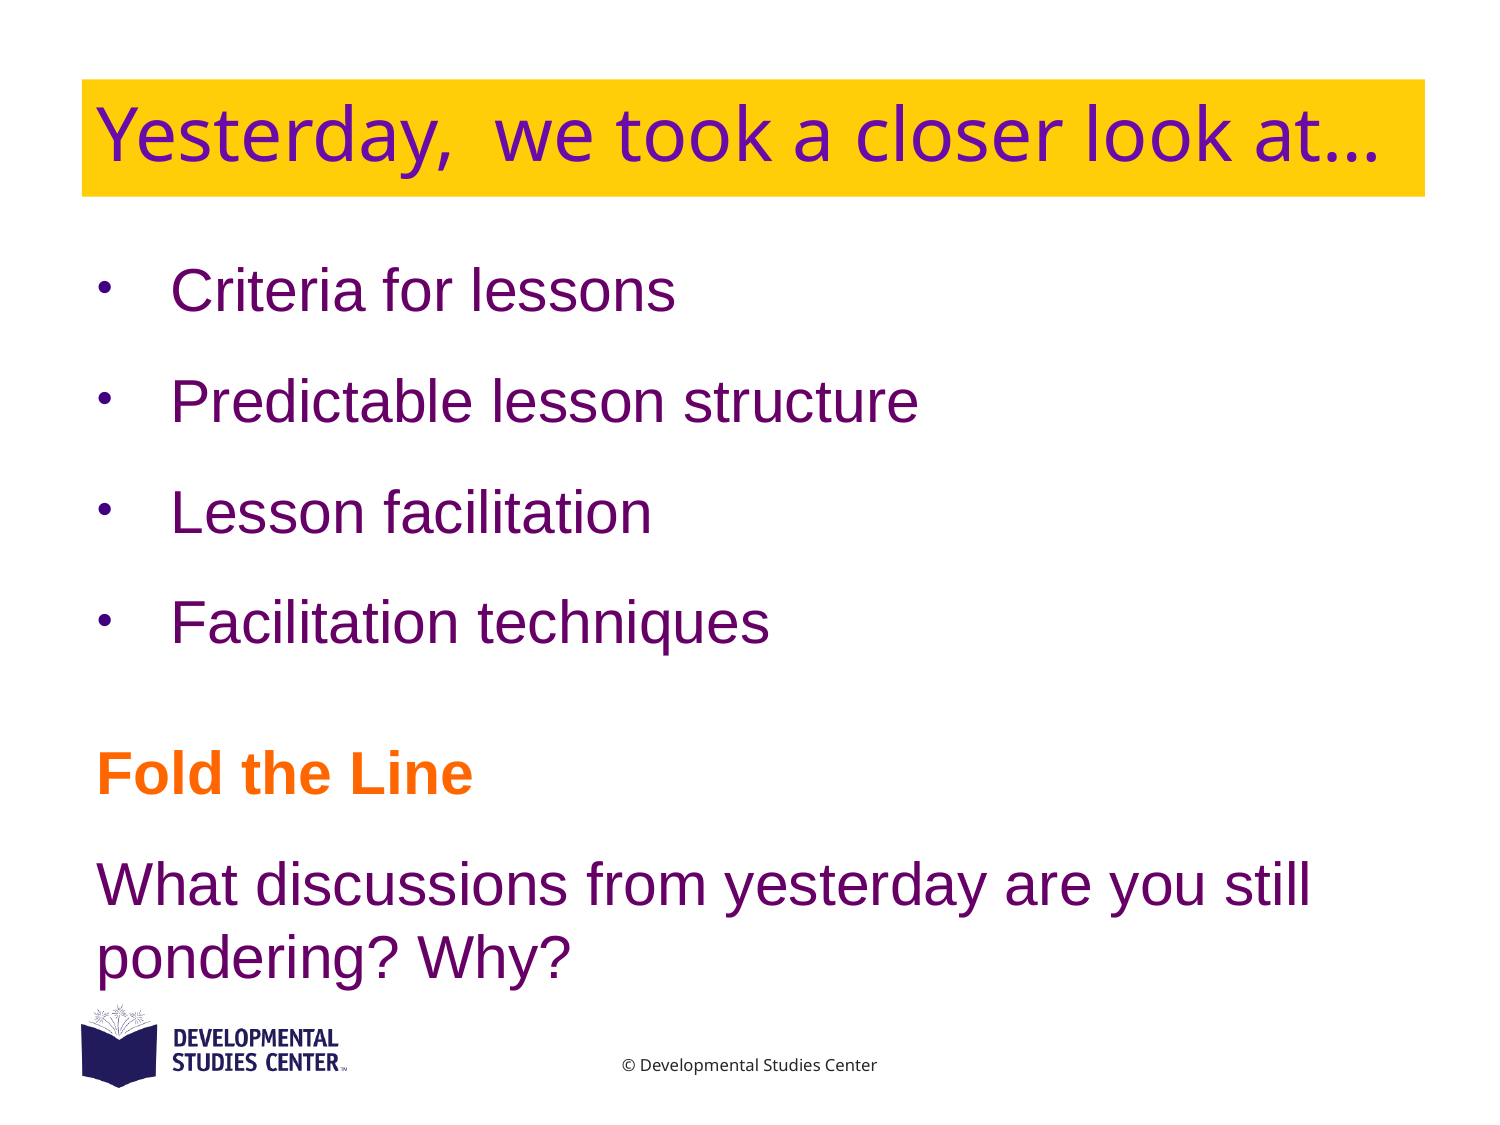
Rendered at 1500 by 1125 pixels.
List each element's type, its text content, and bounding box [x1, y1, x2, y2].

picture [81, 1005, 347, 1088]
list Criteria for lessons Predictable lesson structure Lesson facilitation Facilitation techniques Fold the Line What discussions from yesterday are you still pondering? Why? [81, 243, 1425, 1005]
title Yesterday, we took a closer look at… [81, 79, 1425, 197]
